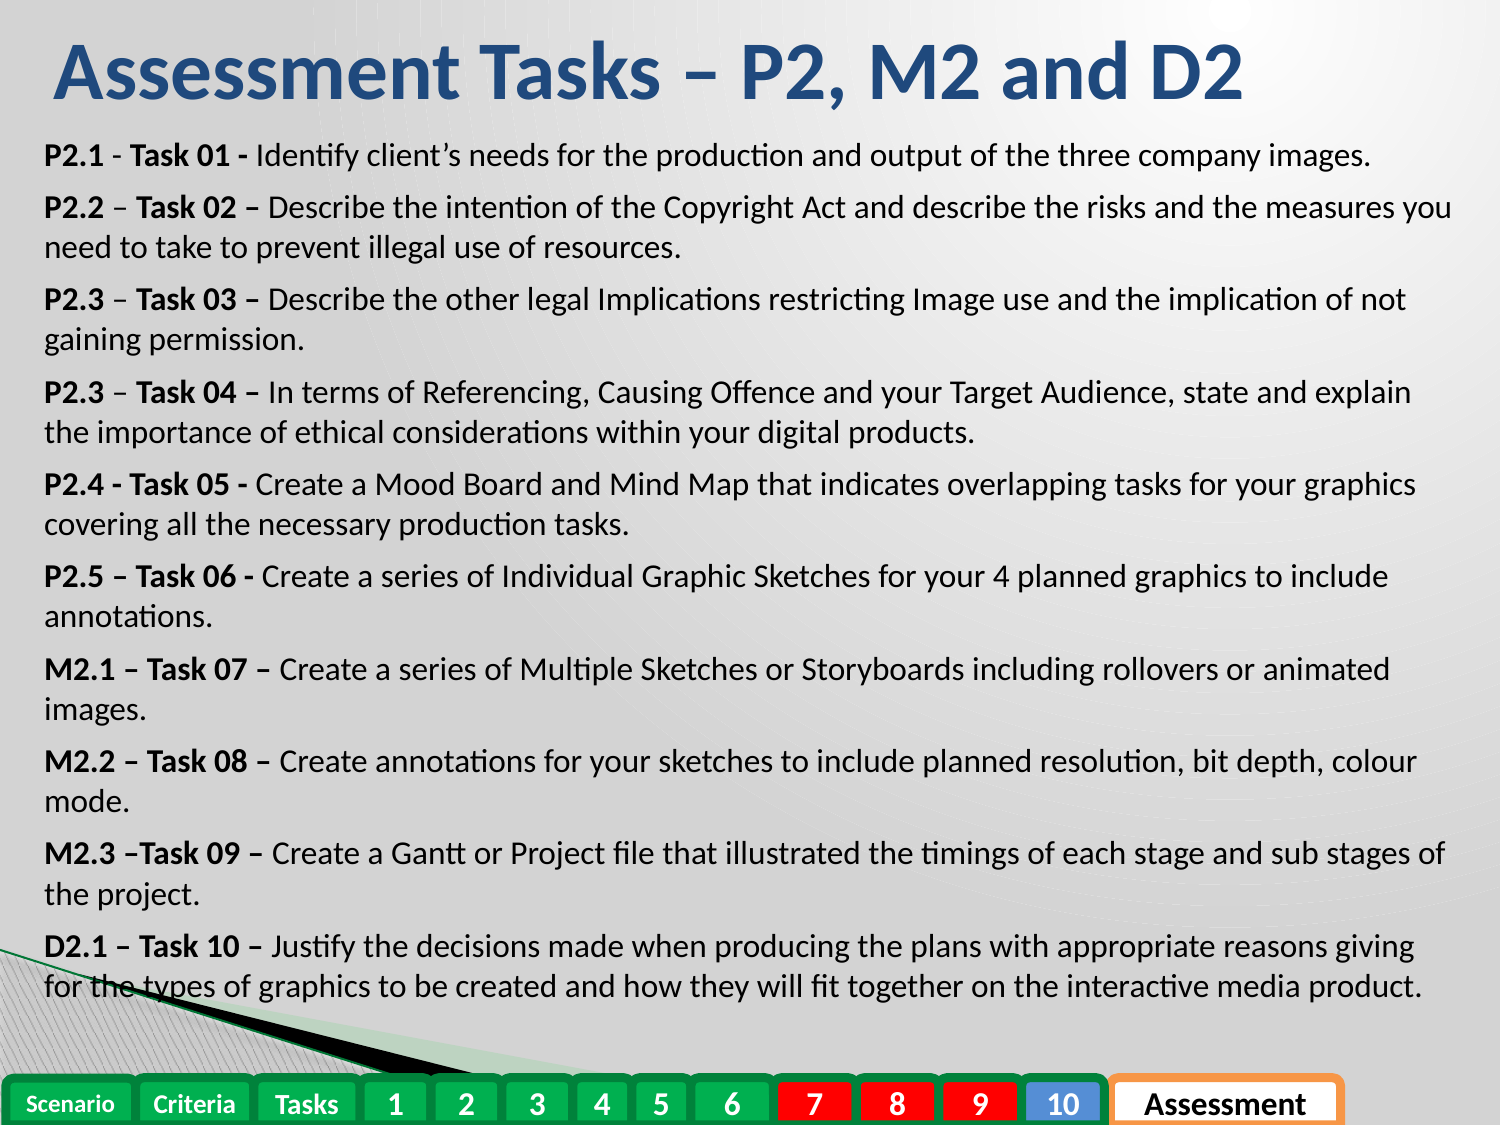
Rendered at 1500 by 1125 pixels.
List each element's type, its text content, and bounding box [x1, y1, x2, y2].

list P2.1 - Task 01 - Identify client’s needs for the production and output of the three company images. P2.2 – Task 02 – Describe the intention of the Copyright Act and describe the risks and the measures you need to take to prevent illegal use of resources. P2.3 – Task 03 – Describe the other legal Implications restricting Image use and the implication of not gaining permission. P2.3 – Task 04 – In terms of Referencing, Causing Offence and your Target Audience, state and explain the importance of ethical considerations within your digital products. P2.4 - Task 05 - Create a Mood Board and Mind Map that indicates overlapping tasks for your graphics covering all the necessary production tasks. P2.5 – Task 06 - Create a series of Individual Graphic Sketches for your 4 planned graphics to include annotations. M2.1 – Task 07 – Create a series of Multiple Sketches or Storyboards including rollovers or animated images. M2.2 – Task 08 – Create annotations for your sketches to include planned resolution, bit depth, colour mode. M2.3 –Task 09 – Create a Gantt or Project file that illustrated the timings of each stage and sub stages of the project. D2.1 – Task 10 – Justify the decisions made when producing the plans with appropriate reasons giving for the types of graphics to be created and how they will fit together on the interactive media product. [29, 125, 1471, 1059]
title Assessment Tasks – P2, M2 and D2 [20, 30, 1412, 102]
